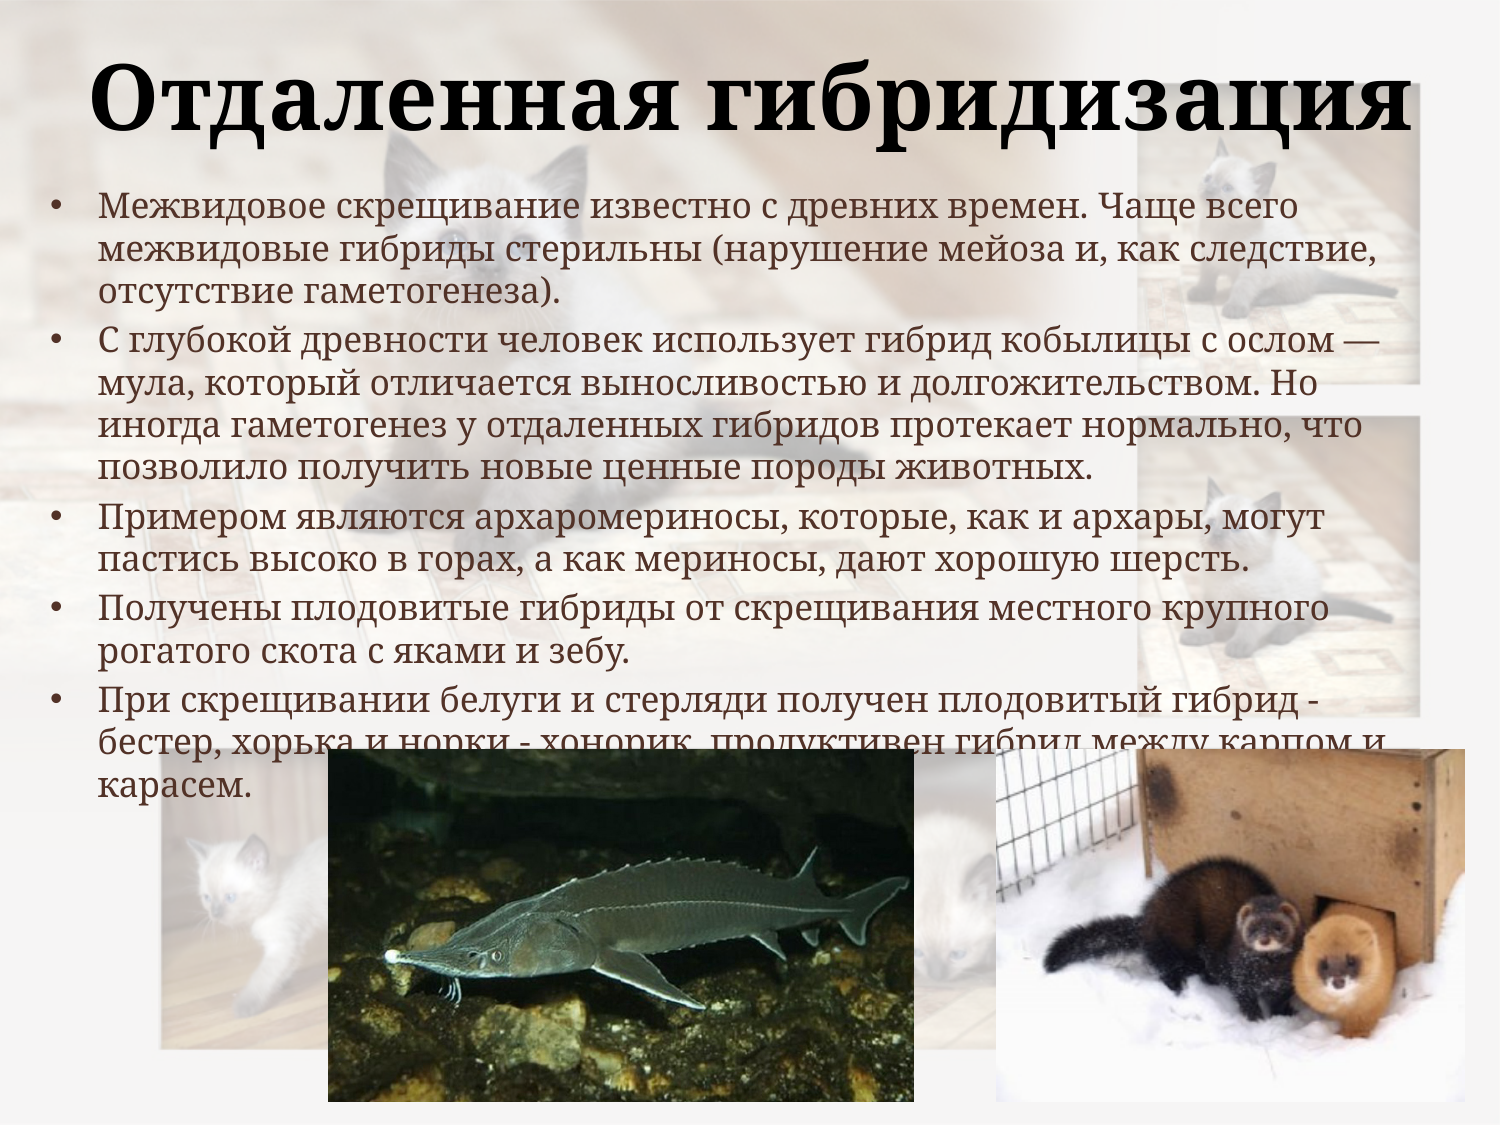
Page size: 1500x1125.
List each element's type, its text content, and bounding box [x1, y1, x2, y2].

title Отдаленная гибридизация [70, 0, 1432, 175]
list Межвидовое скрещивание известно с древних времен. Чаще всего межвидовые гибриды стерильны (нарушение мейоза и, как следствие, отсутствие гаметогенеза). С глубокой древности человек использует гибрид кобылицы с ослом — мула, который отличается выносливостью и долгожительством. Но иногда гаметогенез у отдаленных гибридов протекает нормально, что позволило получить новые ценные породы животных. Примером являются архаромериносы, которые, как и архары, могут пастись высоко в горах, а как мериносы, дают хорошую шерсть. Получены плодовитые гибриды от скрещивания местного крупного рогатого скота с яками и зебу. При скрещивании белуги и стерляди получен плодовитый гибрид - бестер, хорька и норки - хонорик, продуктивен гибрид между карпом и карасем. [35, 175, 1465, 821]
picture [995, 749, 1466, 1102]
picture [327, 749, 915, 1102]
